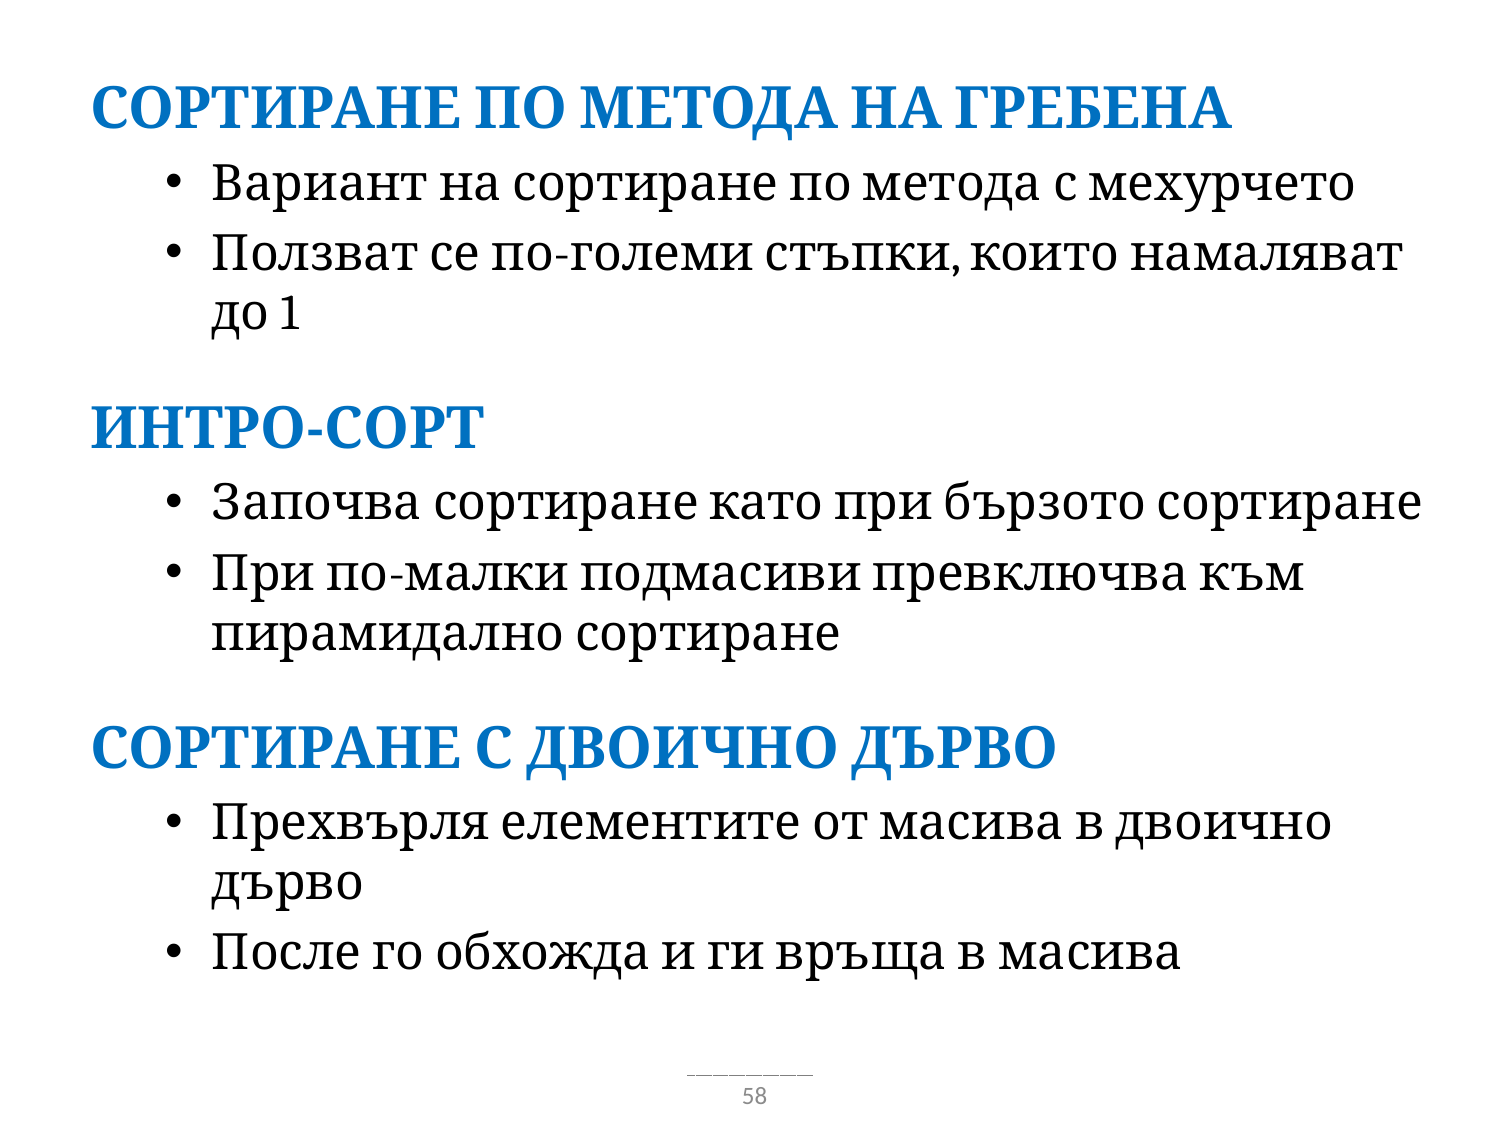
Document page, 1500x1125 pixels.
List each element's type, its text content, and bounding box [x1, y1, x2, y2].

list Сортиране по метода на гребена Вариант на сортиране по метода с мехурчето Ползват се по-големи стъпки, които намаляват до 1 Интро-сорт Започва сортиране като при бързото сортиране При по-малки подмасиви превключва към пирамидално сортиране Сортиране с двоично дърво Прехвърля елементите от масива в двоично дърво После го обхожда и ги връща в масива [75, 62, 1450, 1063]
slide_number 58 [579, 1065, 930, 1125]
